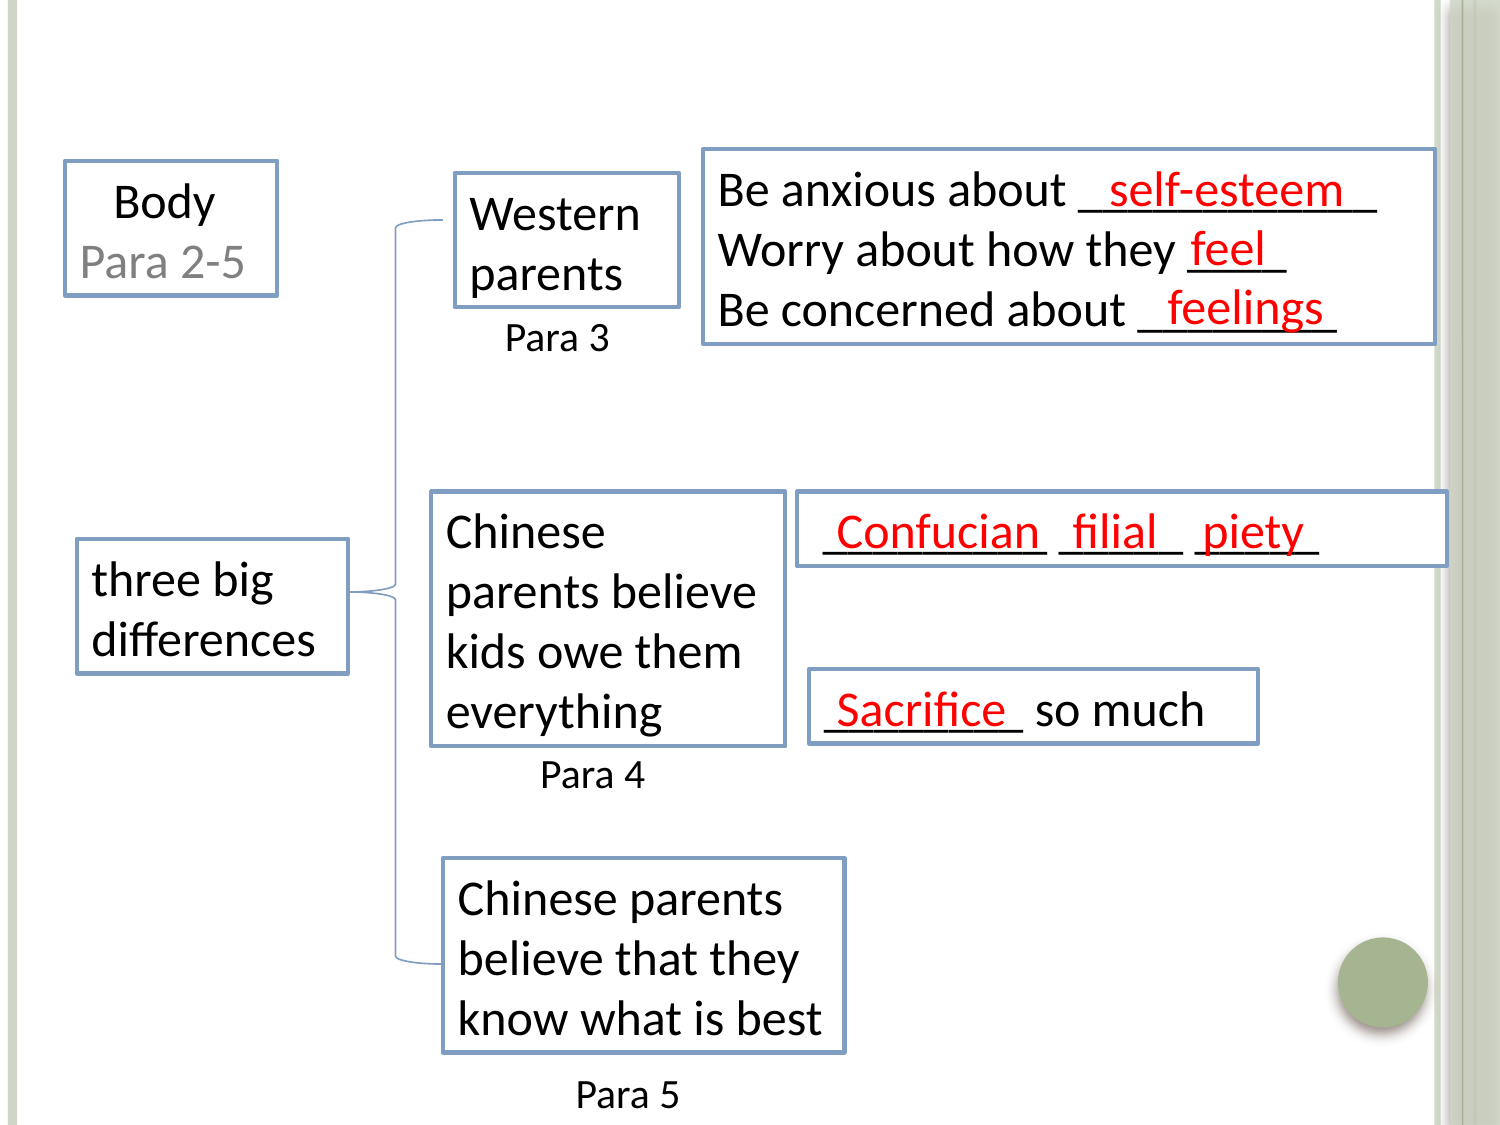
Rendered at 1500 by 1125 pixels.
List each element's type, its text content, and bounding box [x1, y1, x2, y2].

text_box ________ so much [807, 667, 1260, 746]
text_box Body Para 2-5 [63, 159, 279, 298]
text_box Chinese parents believe that they know what is best [441, 856, 847, 1055]
text_box Para 5 [560, 1059, 715, 1125]
text_box Para 4 [525, 739, 680, 805]
text_box three big differences [75, 537, 350, 676]
text_box Confucian [821, 491, 1056, 567]
text_box Para 3 [490, 302, 644, 368]
text_box Sacrifice [821, 668, 1022, 744]
text_box self-esteem [1094, 148, 1360, 224]
text_box filial [1057, 491, 1173, 567]
text_box [347, 219, 443, 965]
text_box _________ _____ _____ [795, 489, 1449, 568]
text_box Western parents [453, 171, 681, 309]
text_box piety [1187, 491, 1320, 567]
text_box Be anxious about ____________ Worry about how they ____ Be concerned about ________ [701, 147, 1437, 346]
text_box Chinese parents believe kids owe them everything [429, 489, 787, 748]
text_box feel [1175, 208, 1282, 267]
text_box feelings [1152, 267, 1339, 342]
